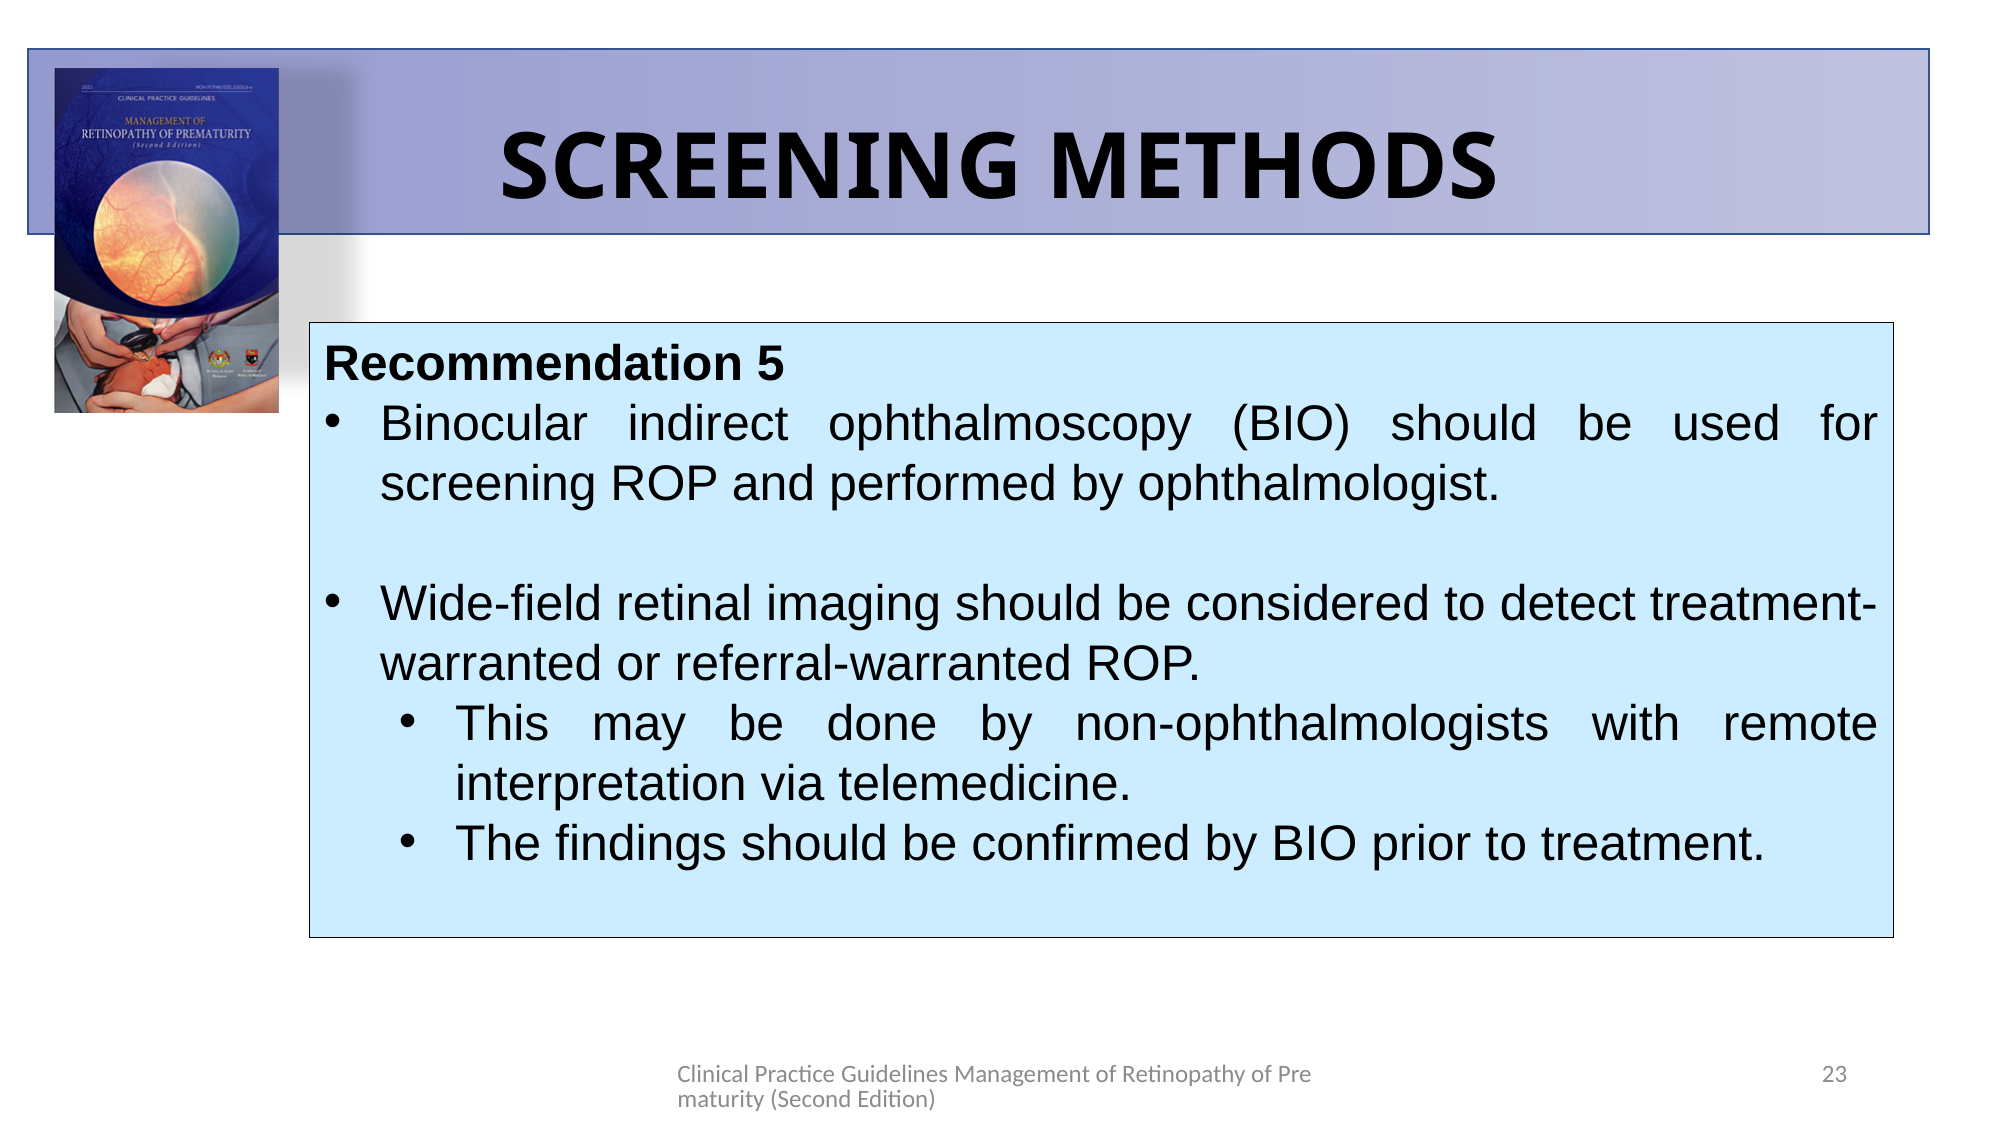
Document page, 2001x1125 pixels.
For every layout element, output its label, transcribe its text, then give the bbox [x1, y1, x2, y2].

text_box [27, 48, 54, 235]
footer Clinical Practice Guidelines Management of Retinopathy of Prematurity (Second Edition) [662, 1042, 1338, 1103]
picture [54, 37, 386, 413]
text_box [386, 48, 1930, 235]
title SCREENING METHODS [386, 59, 1863, 278]
text_box Recommendation 5 Binocular indirect ophthalmoscopy (BIO) should be used for screening ROP and performed by ophthalmologist. Wide-field retinal imaging should be considered to detect treatment-warranted or referral-warranted ROP. This may be done by non-ophthalmologists with remote interpretation via telemedicine. The findings should be confirmed by BIO prior to treatment. [309, 322, 1894, 938]
slide_number 23 [1412, 1042, 1863, 1103]
